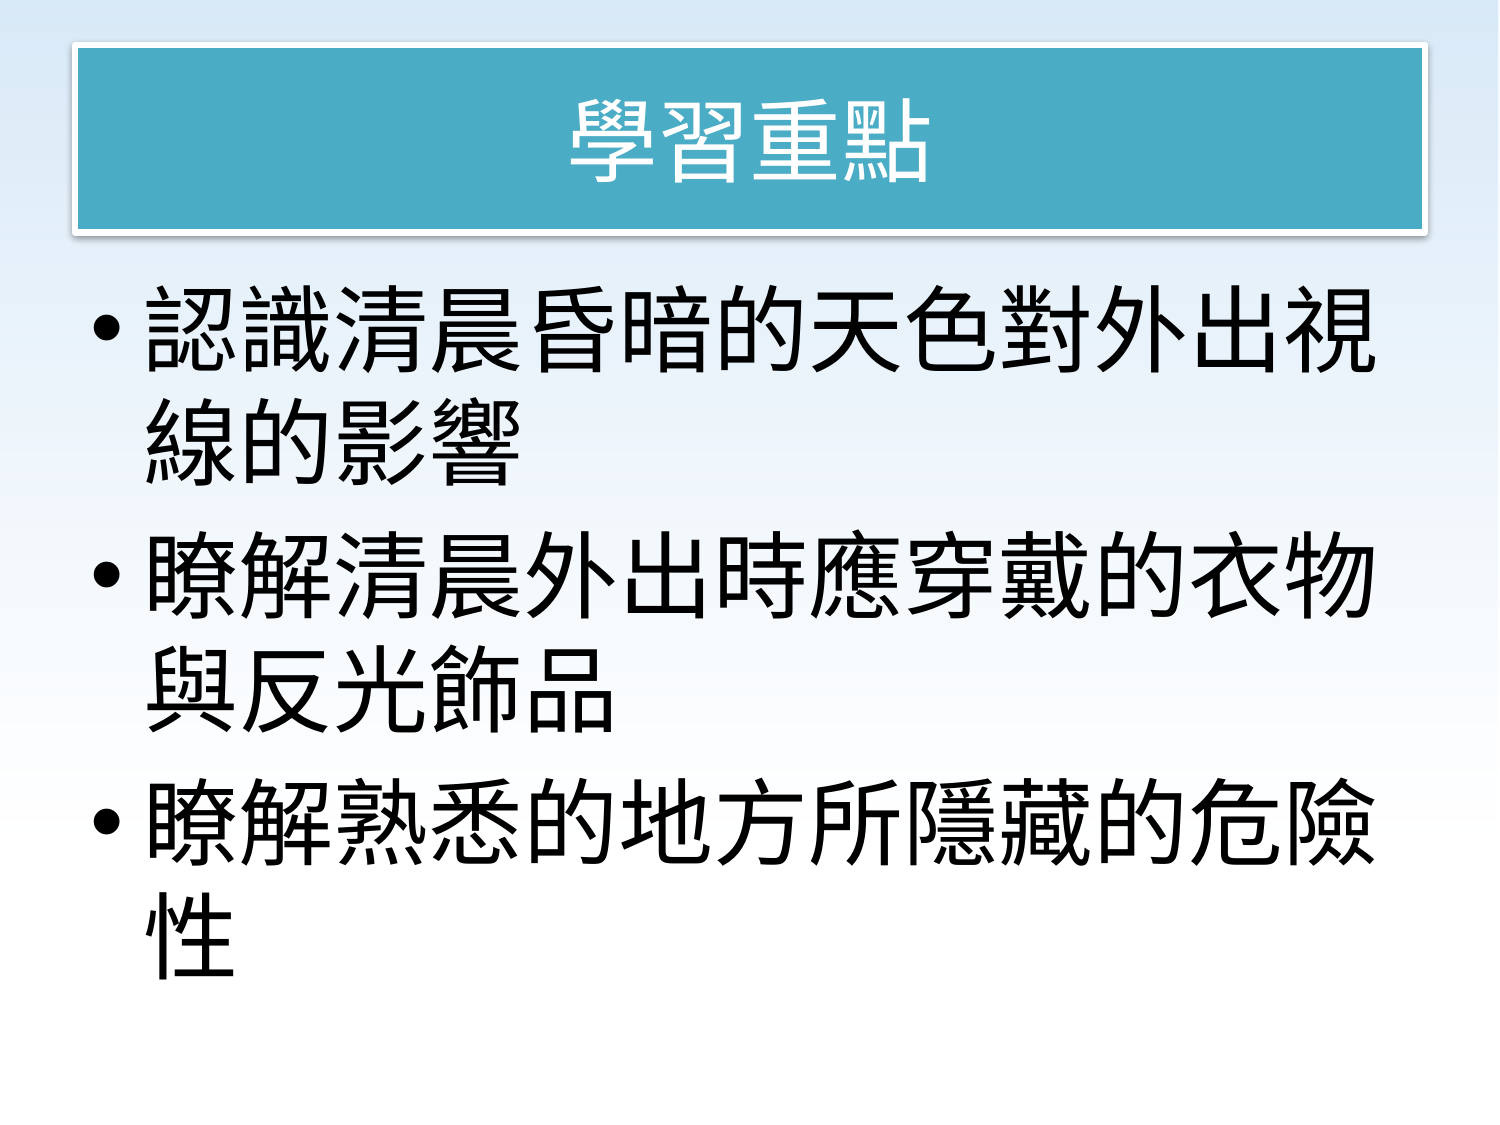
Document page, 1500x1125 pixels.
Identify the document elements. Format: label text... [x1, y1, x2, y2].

title 學習重點 [72, 42, 1428, 236]
list 認識清晨昏暗的天色對外出視線的影響 瞭解清晨外出時應穿戴的衣物與反光飾品 瞭解熟悉的地方所隱藏的危險性 [75, 262, 1425, 1005]
picture [0, 0, 1500, 1125]
